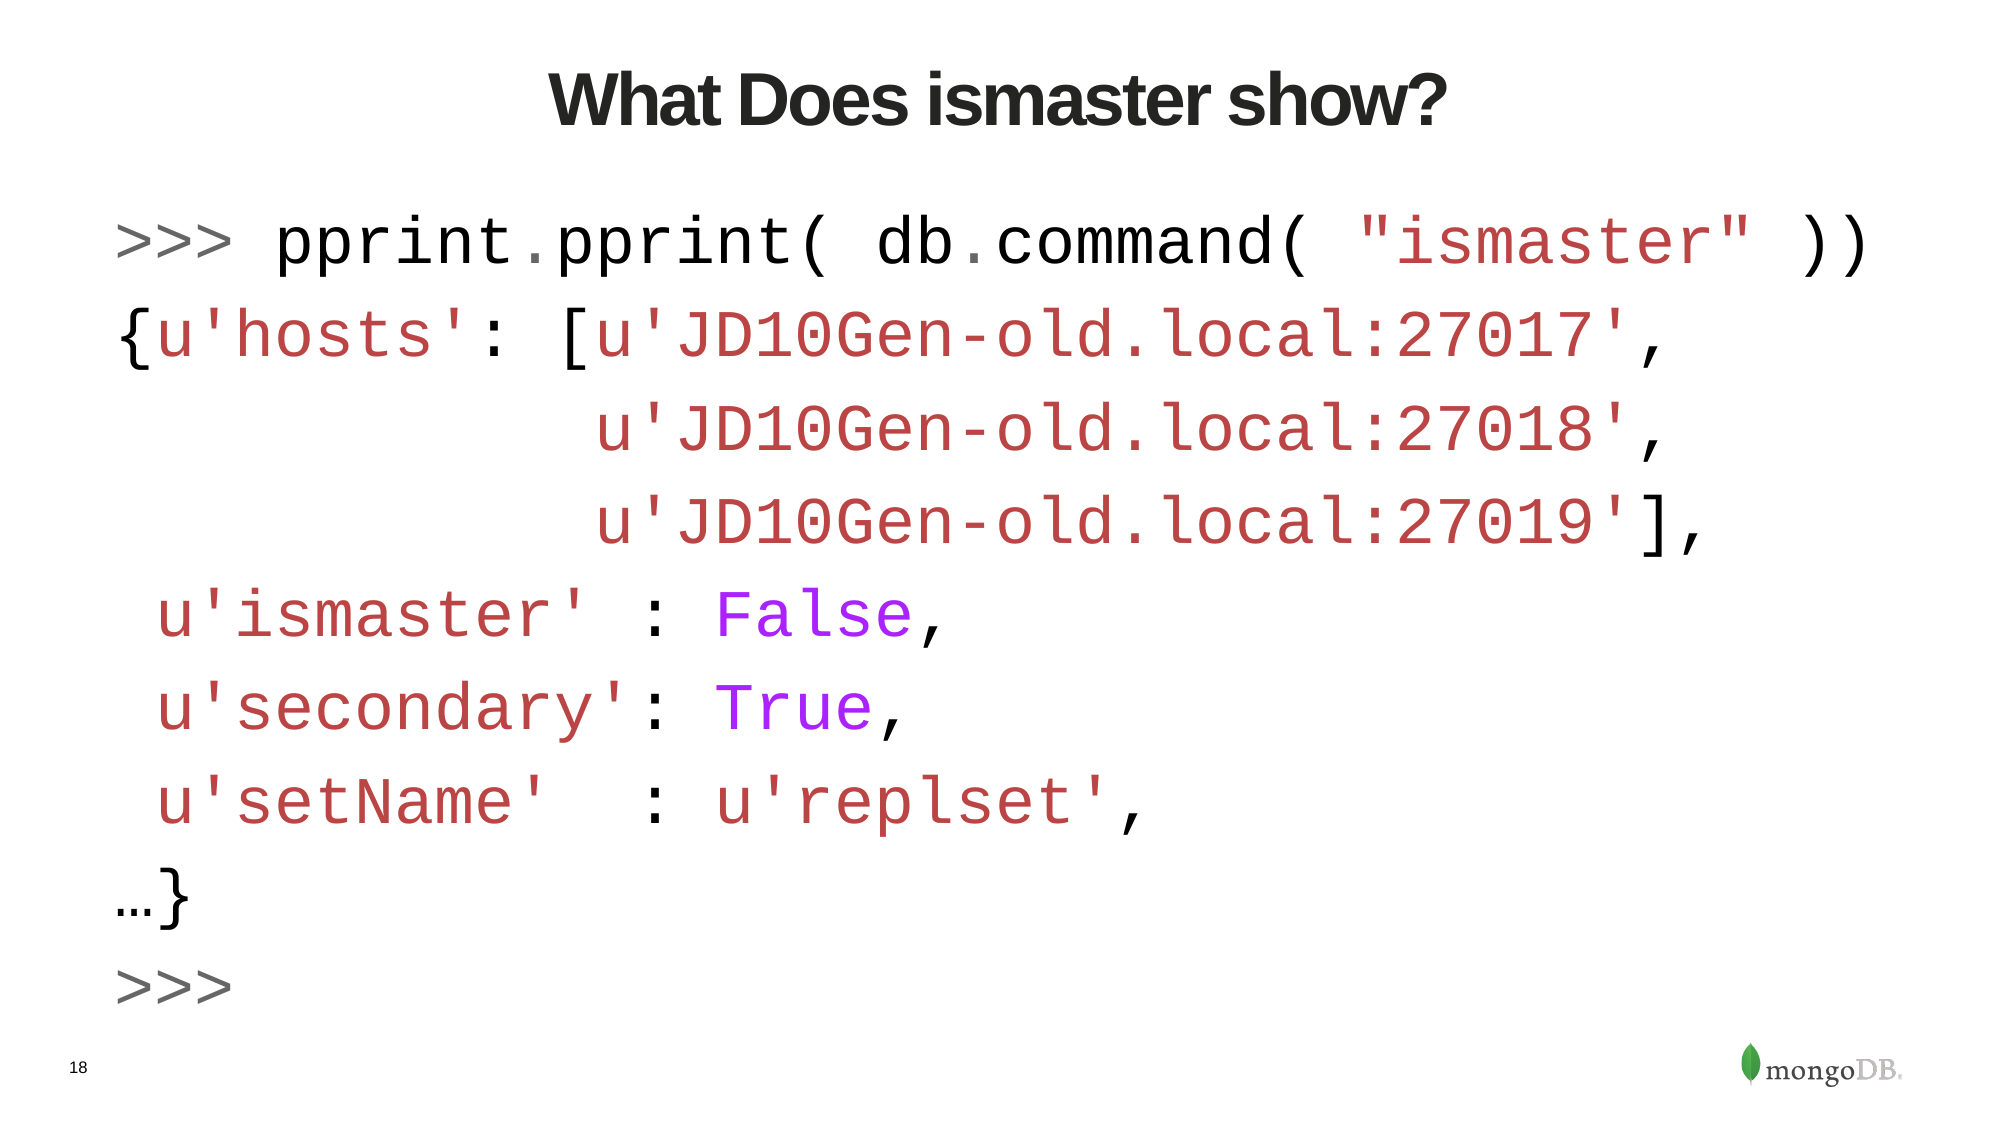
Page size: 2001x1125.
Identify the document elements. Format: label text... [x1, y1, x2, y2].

title What Does ismaster show? [99, 1, 1900, 189]
list >>> pprint.pprint( db.command( "ismaster" )) {u'hosts': [u'JD10Gen-old.local:27017', u'JD10Gen-old.local:27018', u'JD10Gen-old.local:27019'], u'ismaster' : False, u'secondary': True, u'setName' : u'replset', …} >>> [99, 189, 1900, 1058]
